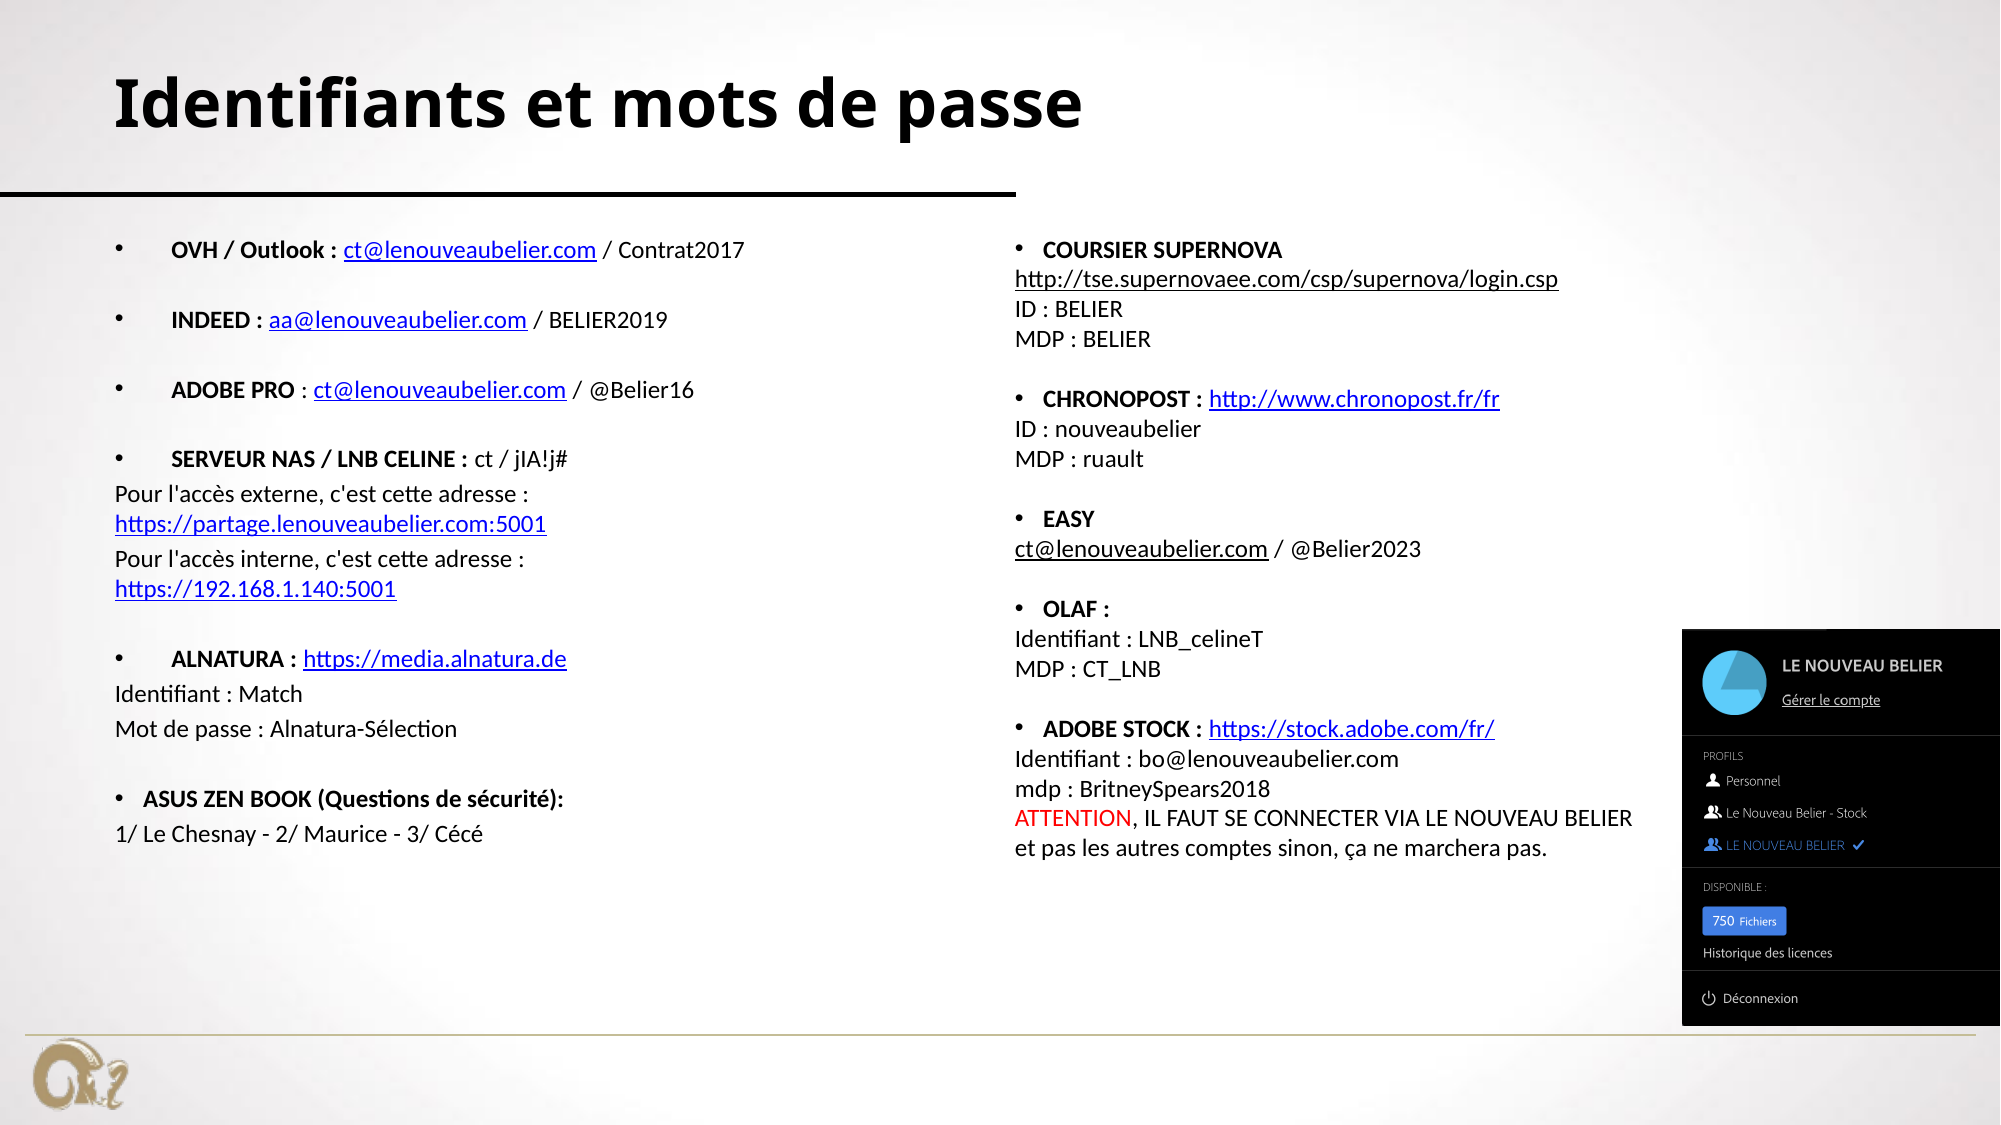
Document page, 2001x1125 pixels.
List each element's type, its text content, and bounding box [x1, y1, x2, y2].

title Identifiants et mots de passe [99, 7, 1900, 195]
picture [0, 0, 2000, 1125]
text_box COURSIER SUPERNOVA http://tse.supernovaee.com/csp/supernova/login.csp ID : BELIER MDP : BELIER CHRONOPOST : http://www.chronopost.fr/fr ID : nouveaubelier MDP : ruault EASY ct@lenouveaubelier.com / @Belier2023 OLAF : Identifiant : LNB_celineT MDP : CT_LNB ADOBE STOCK : https://stock.adobe.com/fr/ Identifiant : bo@lenouveaubelier.com mdp : BritneySpears2018 ATTENTION, IL FAUT SE CONNECTER VIA LE NOUVEAU BELIER et pas les autres comptes sinon, ça ne marchera pas. [1000, 225, 2000, 959]
list OVH / Outlook : ct@lenouveaubelier.com / Contrat2017 INDEED : aa@lenouveaubelier.com / BELIER2019 ADOBE PRO : ct@lenouveaubelier.com / @Belier16 SERVEUR NAS / LNB CELINE : ct / jIA!j# Pour l'accès externe, c'est cette adresse : https://partage.lenouveaubelier.com:5001 Pour l'accès interne, c'est cette adresse : https://192.168.1.140:5001 ALNATURA : https://media.alnatura.de Identifiant : Match Mot de passe : Alnatura-Sélection ASUS ZEN BOOK (Questions de sécurité): 1/ Le Chesnay - 2/ Maurice - 3/ Cécé [99, 225, 798, 1026]
